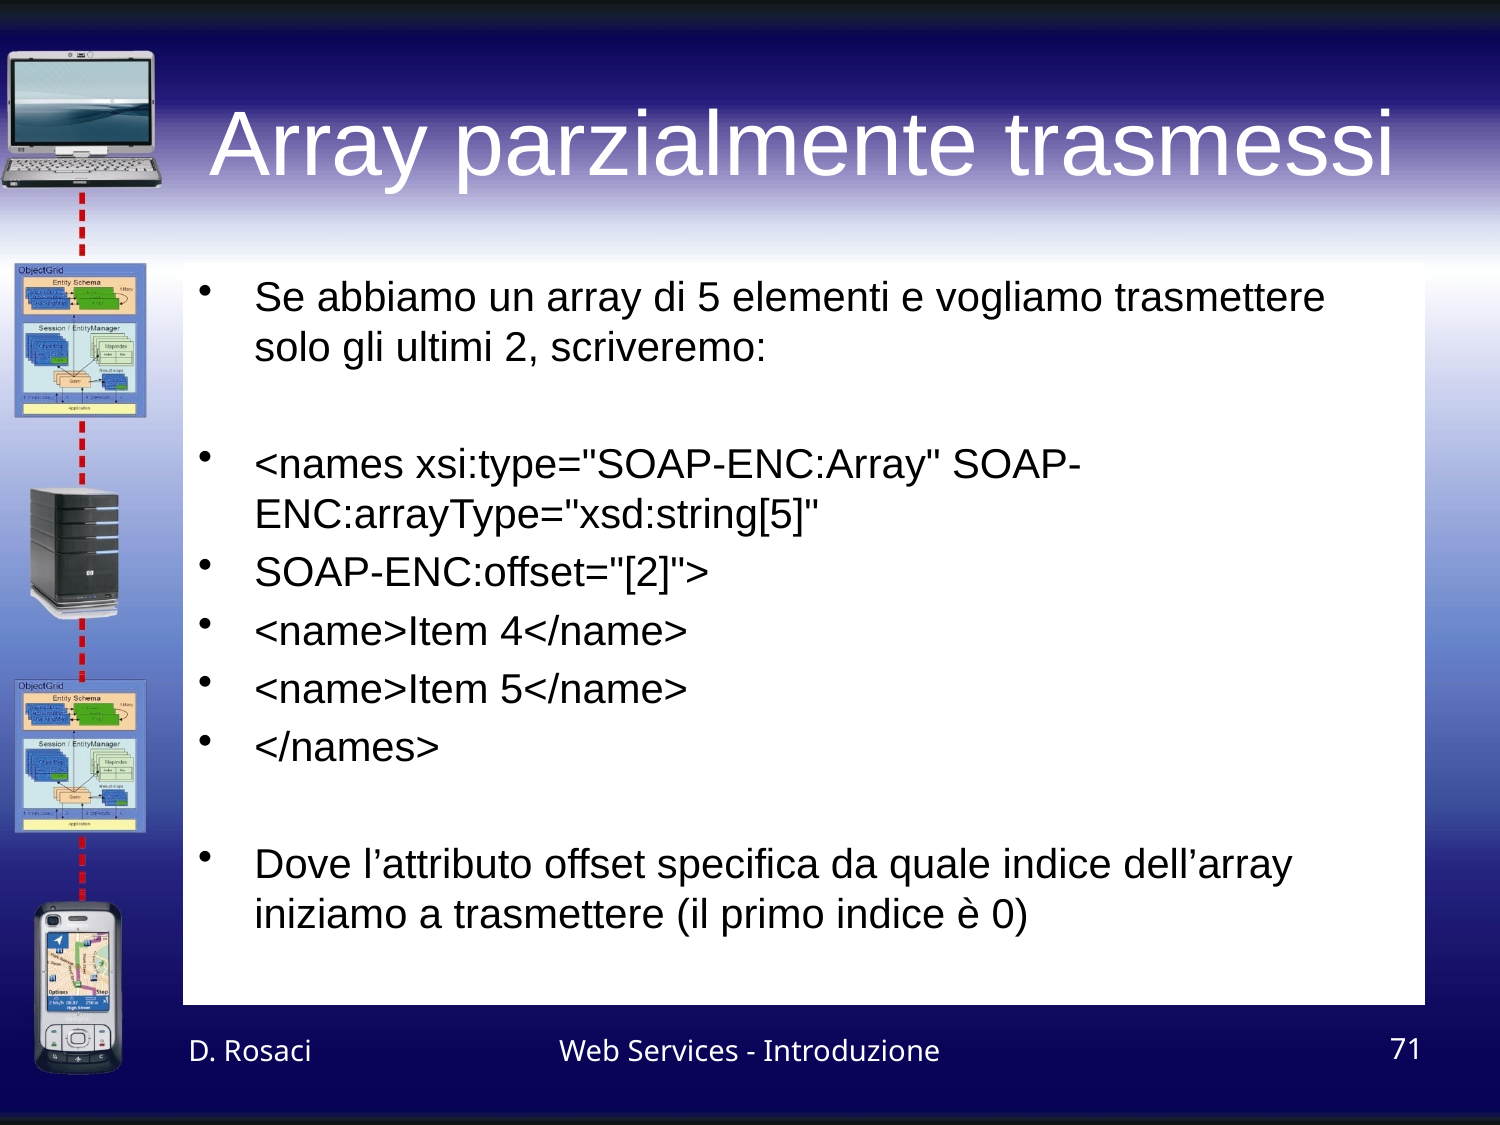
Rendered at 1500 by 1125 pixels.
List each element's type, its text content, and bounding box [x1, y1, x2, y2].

footer Web Services - Introduzione [512, 1024, 988, 1103]
slide_number D. Rosaci [74, 1024, 426, 1103]
list Se abbiamo un array di 5 elementi e vogliamo trasmettere solo gli ultimi 2, scriveremo: <names xsi:type="SOAP-ENC:Array" SOAP-ENC:arrayType="xsd:string[5]" SOAP-ENC:offset="[2]"> <name>Item 4</name> <name>Item 5</name> </names> Dove l’attributo offset specifica da quale indice dell’array iniziamo a trasmettere (il primo indice è 0) [182, 262, 1426, 1006]
title Array parzialmente trasmessi [182, 44, 1426, 233]
picture [0, 0, 1500, 1125]
